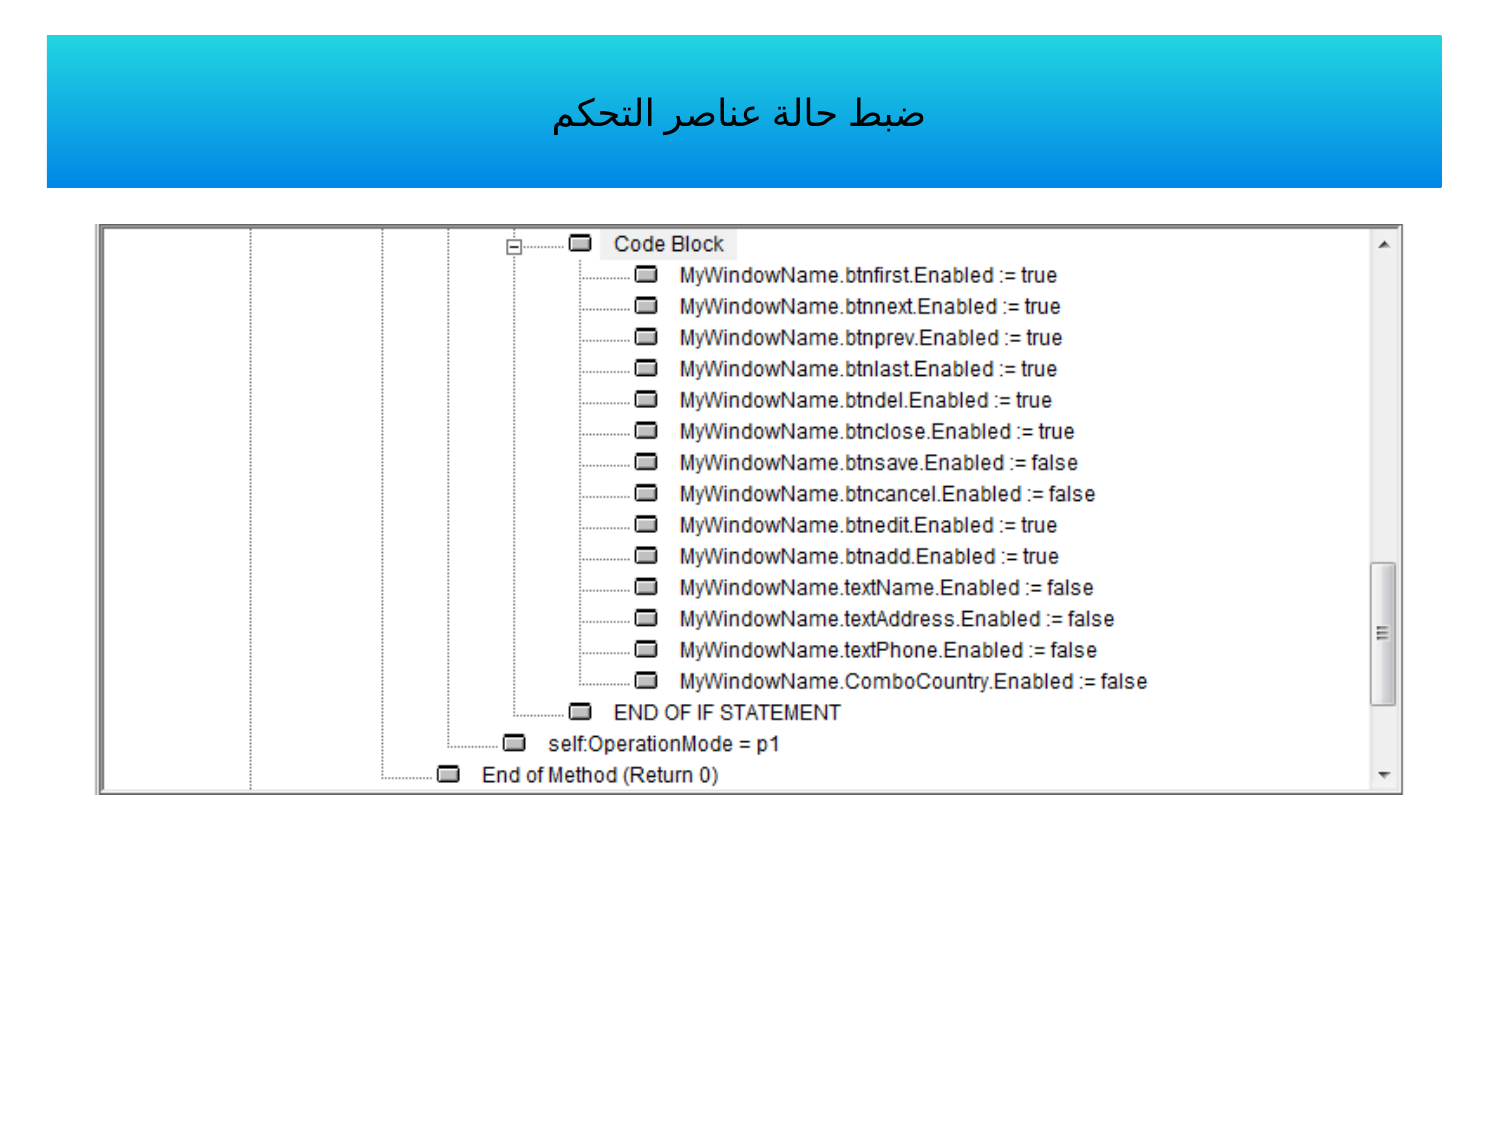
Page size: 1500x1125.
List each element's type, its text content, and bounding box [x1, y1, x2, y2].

title ضبط حالة عناصر التحكم [46, 35, 1442, 188]
picture [93, 224, 1405, 796]
